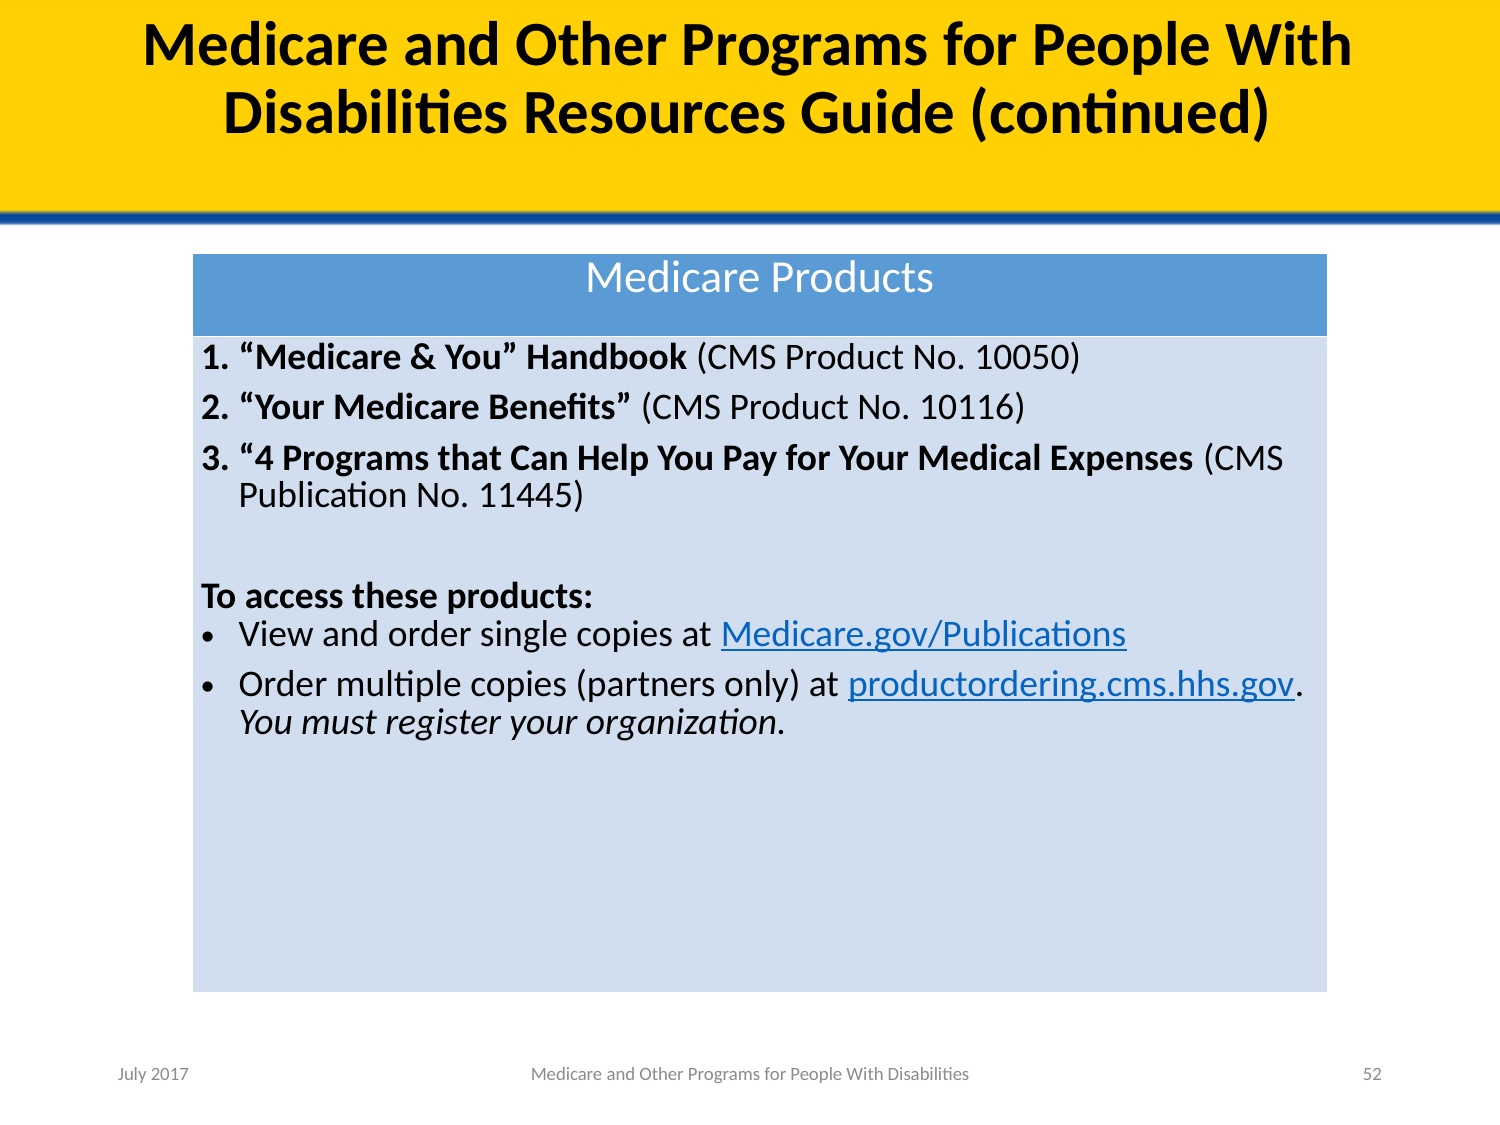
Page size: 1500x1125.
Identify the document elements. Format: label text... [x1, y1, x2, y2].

table_header Medicare Products [193, 254, 1327, 336]
title Medicare and Other Programs for People With Disabilities Resources Guide (continued) [17, 2, 1480, 156]
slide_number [103, 1042, 441, 1103]
table_cell “Medicare & You” Handbook (CMS Product No. 10050) “Your Medicare Benefits” (CMS Product No. 10116) “4 Programs that Can Help You Pay for Your Medical Expenses (CMS Publication No. 11445) To access these products: View and order single copies at Medicare.gov/Publications Order multiple copies (partners only) at productordering.cms.hhs.gov. You must register your organization. [193, 337, 1327, 992]
picture [0, 0, 1500, 1125]
footer Medicare and Other Programs for People With Disabilities [496, 1042, 1004, 1103]
slide_number 52 [1059, 1042, 1397, 1103]
